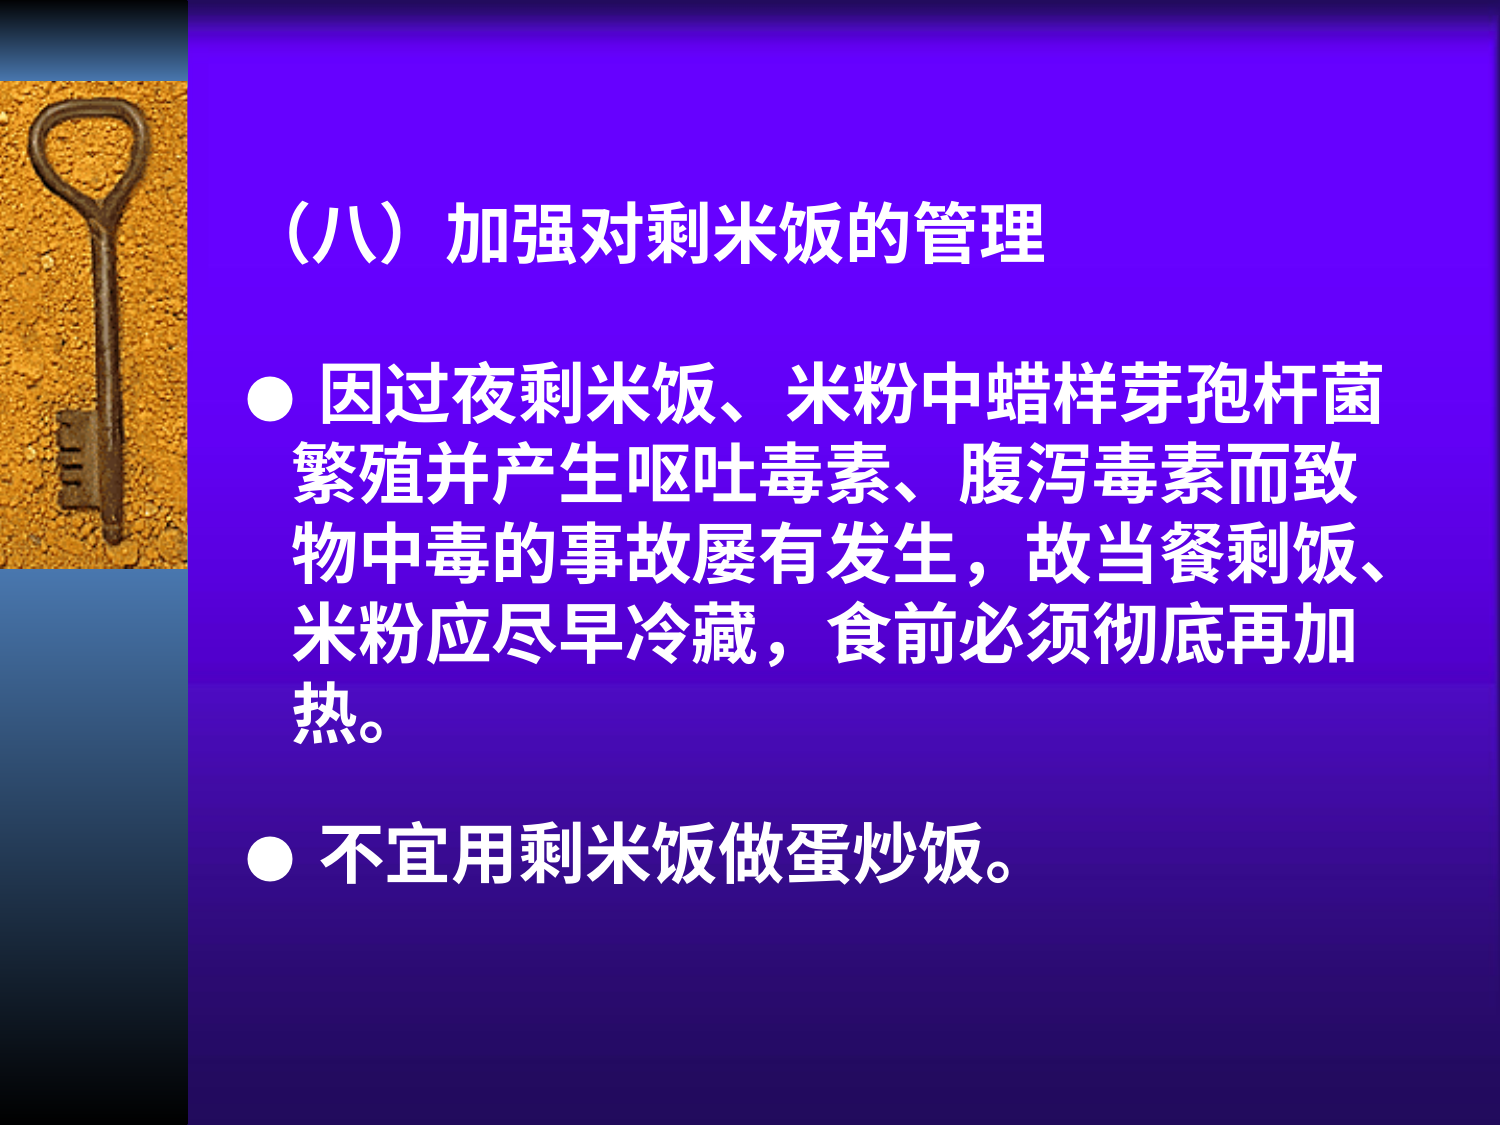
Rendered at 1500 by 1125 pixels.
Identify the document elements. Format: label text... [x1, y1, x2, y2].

picture [0, 0, 1500, 1125]
text_box （八）加强对剩米饭的管理 ● 因过夜剩米饭、米粉中蜡样芽孢杆菌 繁殖并产生呕吐毒素、腹泻毒素而致 物中毒的事故屡有发生，故当餐剩饭、 米粉应尽早冷藏，食前必须彻底再加 热。 ● 不宜用剩米饭做蛋炒饭。 [230, 184, 1459, 959]
